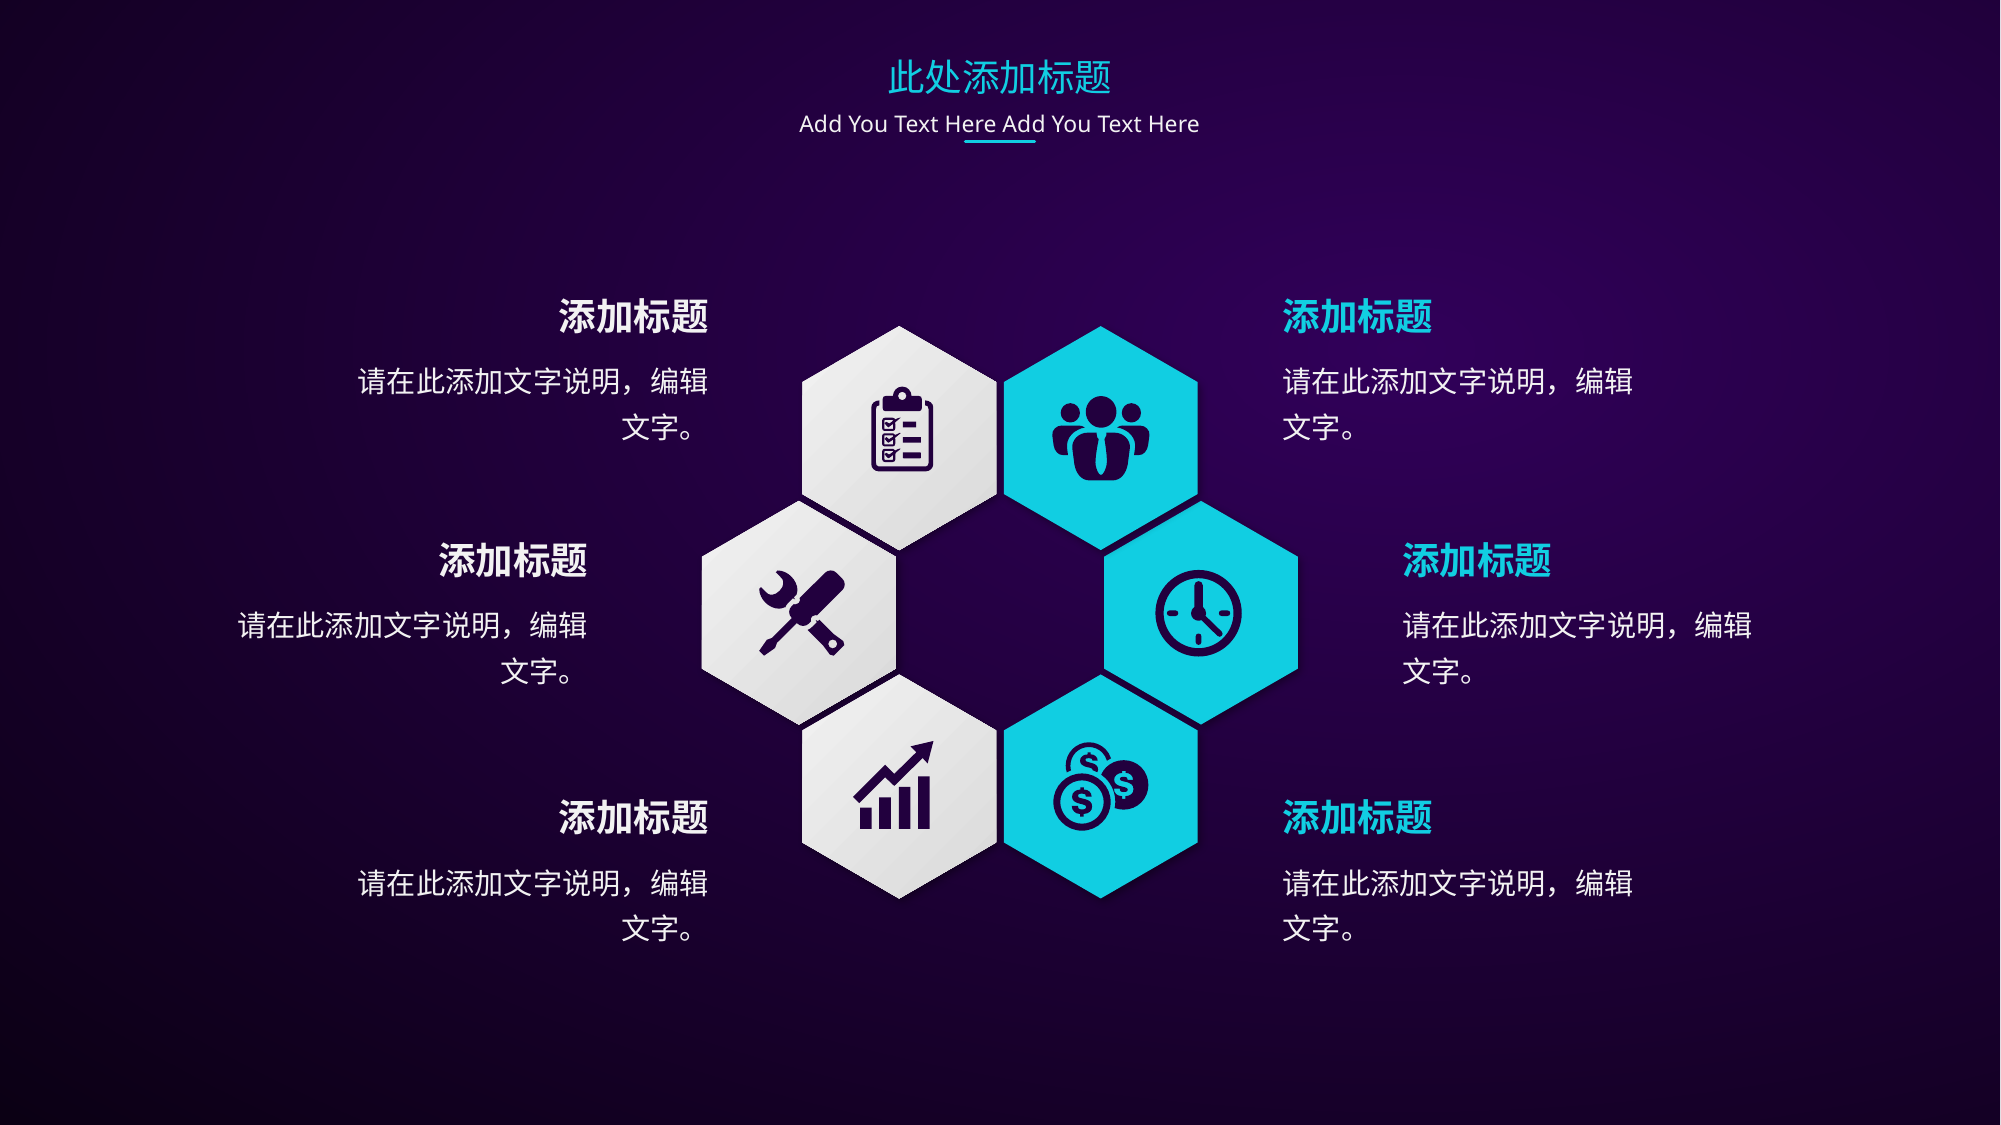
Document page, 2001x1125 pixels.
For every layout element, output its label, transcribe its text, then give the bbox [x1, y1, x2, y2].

text_box [871, 400, 934, 472]
text_box [1072, 432, 1130, 481]
text_box [1060, 403, 1080, 423]
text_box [852, 740, 934, 829]
text_box 请在此添加文字说明，编辑文字。 [1267, 847, 1662, 953]
text_box 请在此添加文字说明，编辑文字。 [329, 847, 724, 953]
picture [0, 0, 2001, 1125]
text_box [1155, 569, 1242, 657]
text_box [1085, 396, 1117, 428]
text_box [1052, 425, 1085, 456]
text_box 添加标题 [543, 786, 724, 847]
text_box Add You Text Here Add You Text Here [770, 93, 1230, 145]
text_box [1104, 502, 1298, 725]
text_box [802, 674, 997, 899]
text_box 请在此添加文字说明，编辑文字。 [1387, 589, 1781, 696]
text_box 添加标题 [543, 285, 724, 345]
text_box 请在此添加文字说明，编辑文字。 [329, 345, 724, 452]
text_box [802, 326, 997, 551]
text_box [1003, 674, 1198, 899]
text_box 请在此添加文字说明，编辑文字。 [1267, 345, 1662, 452]
text_box [759, 570, 845, 656]
text_box 请在此添加文字说明，编辑文字。 [209, 589, 603, 696]
text_box [1121, 403, 1142, 423]
text_box 添加标题 [1267, 786, 1449, 847]
text_box [701, 500, 896, 725]
text_box [1117, 425, 1150, 456]
text_box [882, 386, 922, 412]
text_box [1053, 742, 1149, 831]
text_box 添加标题 [1267, 285, 1449, 345]
text_box [1003, 326, 1198, 551]
text_box 添加标题 [422, 529, 603, 589]
text_box 添加标题 [1387, 529, 1568, 589]
text_box 此处添加标题 [872, 46, 1128, 93]
